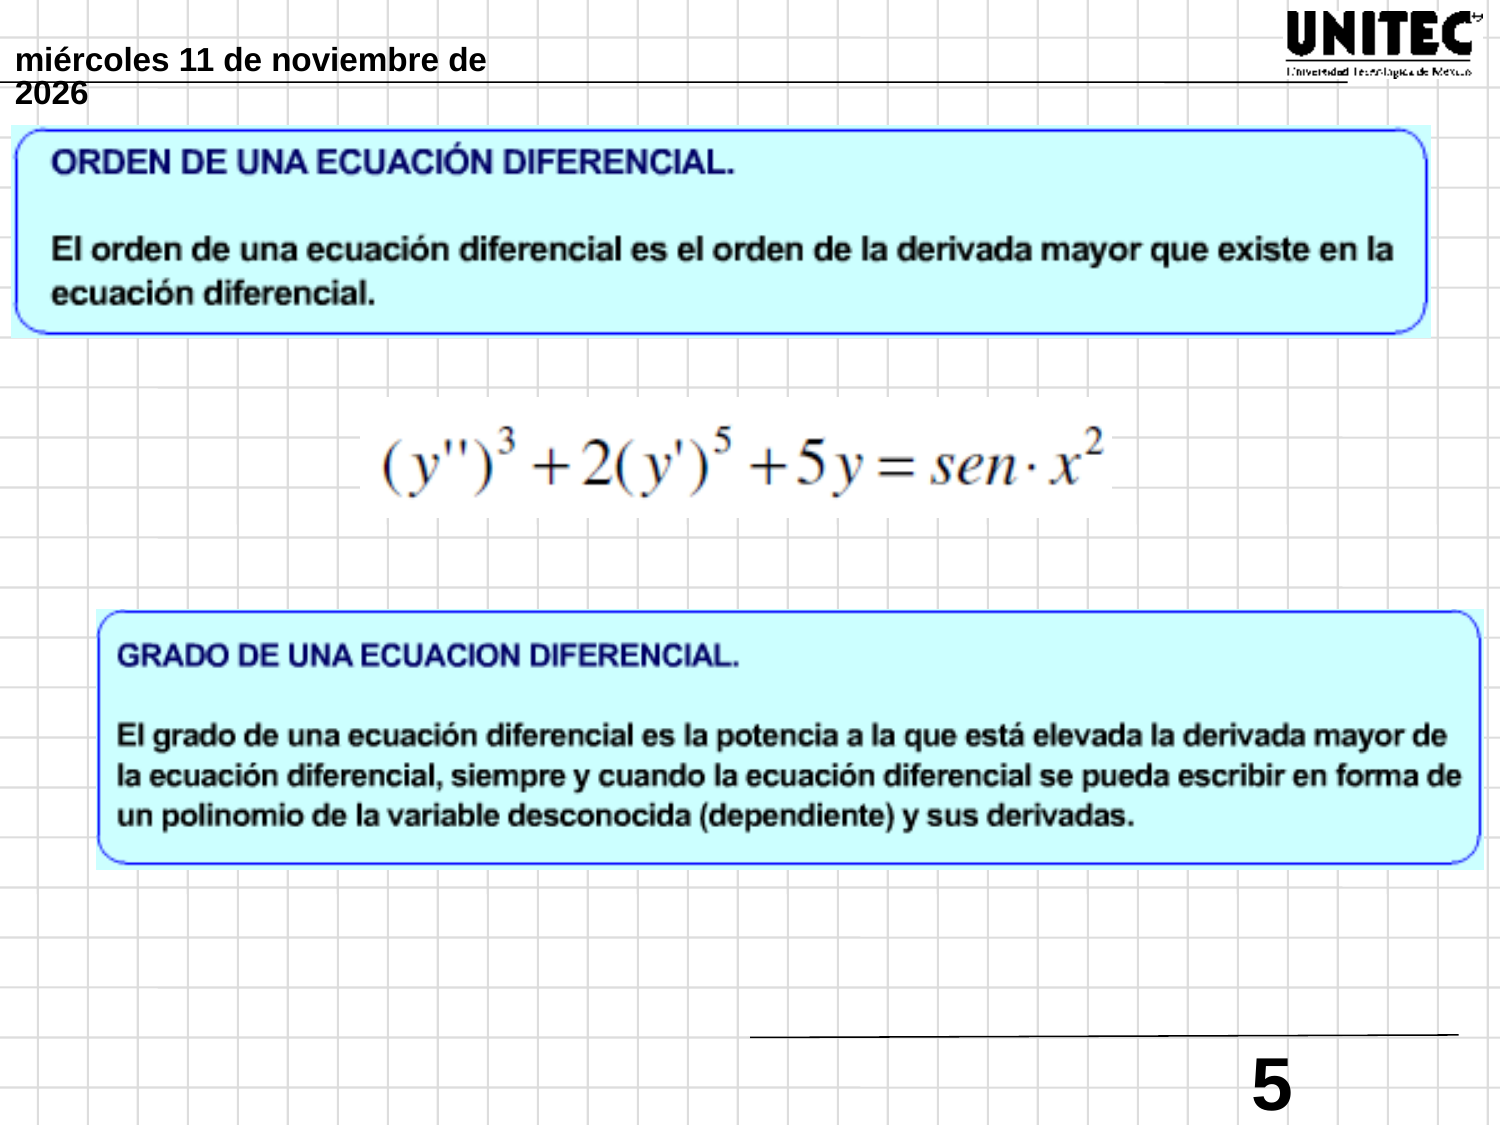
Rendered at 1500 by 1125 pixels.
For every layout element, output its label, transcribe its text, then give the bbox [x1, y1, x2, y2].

slide_number lunes, 23 de enero de 2012 [0, 31, 526, 110]
picture [11, 125, 1431, 339]
picture [1283, 11, 1483, 79]
slide_number 5 [1199, 1013, 1452, 1109]
picture [359, 396, 1112, 518]
picture [96, 609, 1485, 870]
